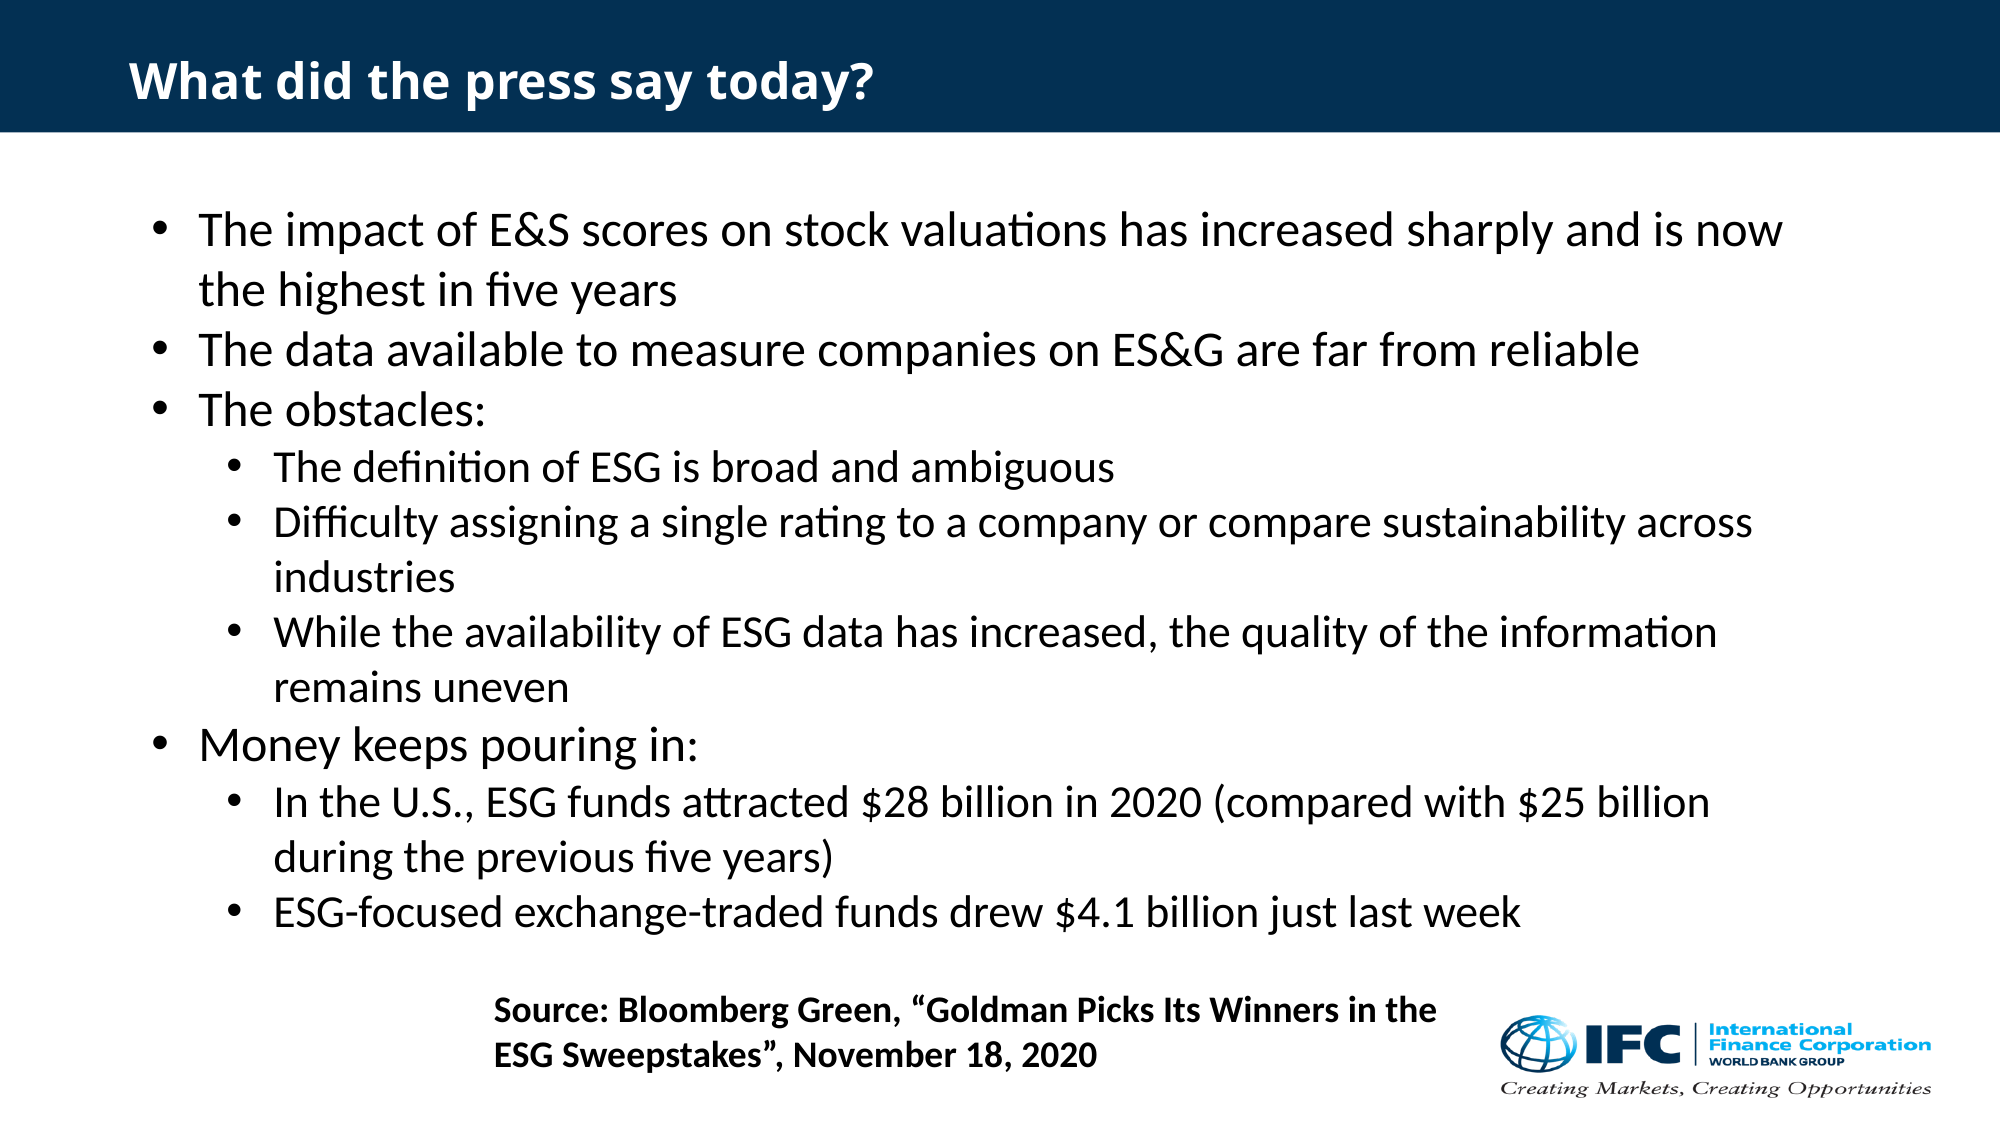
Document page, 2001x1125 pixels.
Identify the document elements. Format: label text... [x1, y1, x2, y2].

text_box The impact of E&S scores on stock valuations has increased sharply and is now the highest in five years The data available to measure companies on ES&G are far from reliable The obstacles: The definition of ESG is broad and ambiguous Difficulty assigning a single rating to a company or compare sustainability across industries While the availability of ESG data has increased, the quality of the information remains uneven Money keeps pouring in: In the U.S., ESG funds attracted $28 billion in 2020 (compared with $25 billion during the previous five years) ESG-focused exchange-traded funds drew $4.1 billion just last week [136, 189, 1822, 1005]
text_box Source: Bloomberg Green, “Goldman Picks Its Winners in the ESG Sweepstakes”, November 18, 2020 [479, 977, 1480, 1083]
picture [1500, 1015, 1931, 1098]
title What did the press say today? [114, 49, 1890, 119]
picture [1523, 1026, 1536, 1034]
